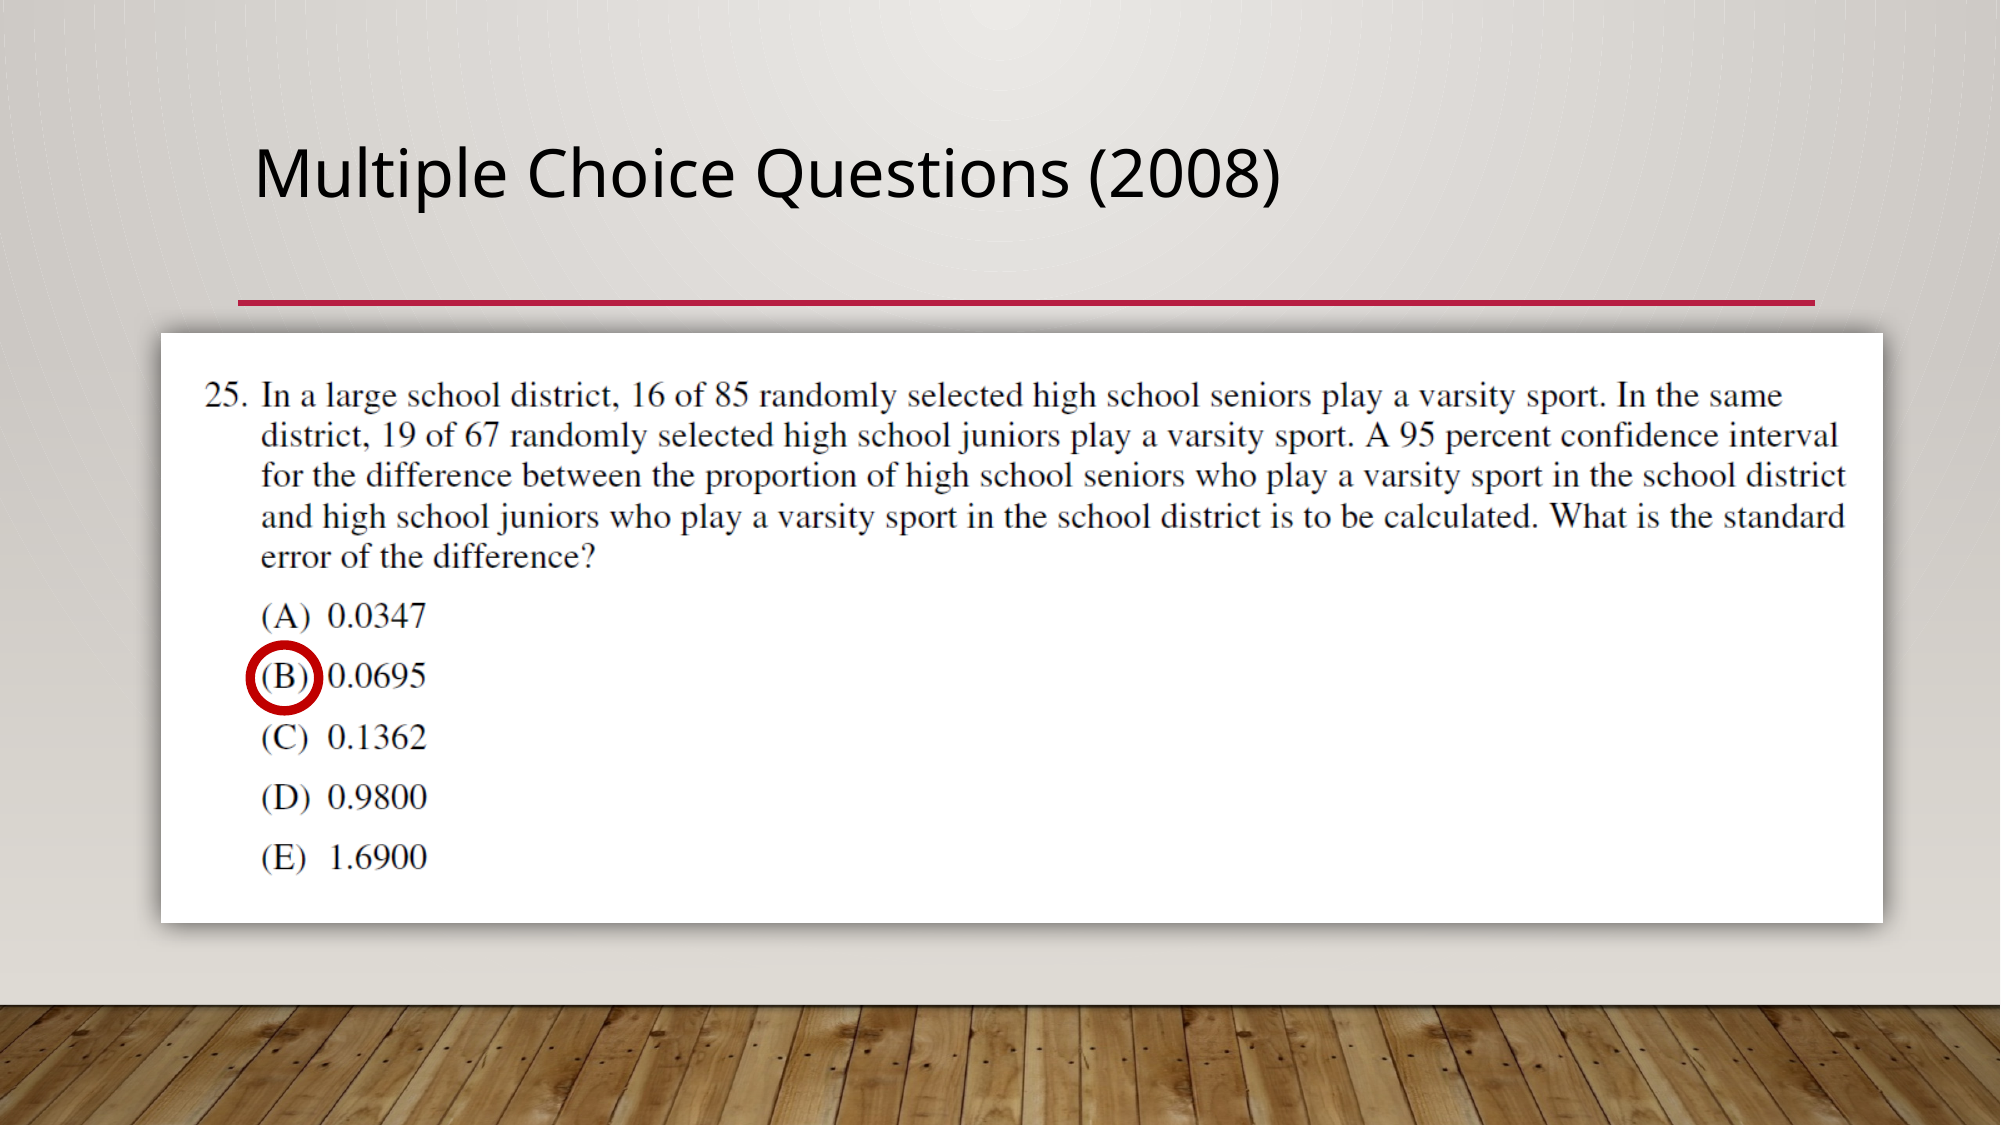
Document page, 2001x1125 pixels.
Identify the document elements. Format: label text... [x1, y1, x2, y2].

picture [160, 332, 1883, 924]
picture [0, 1005, 2000, 1125]
title Multiple Choice Questions (2008) [238, 131, 1814, 305]
